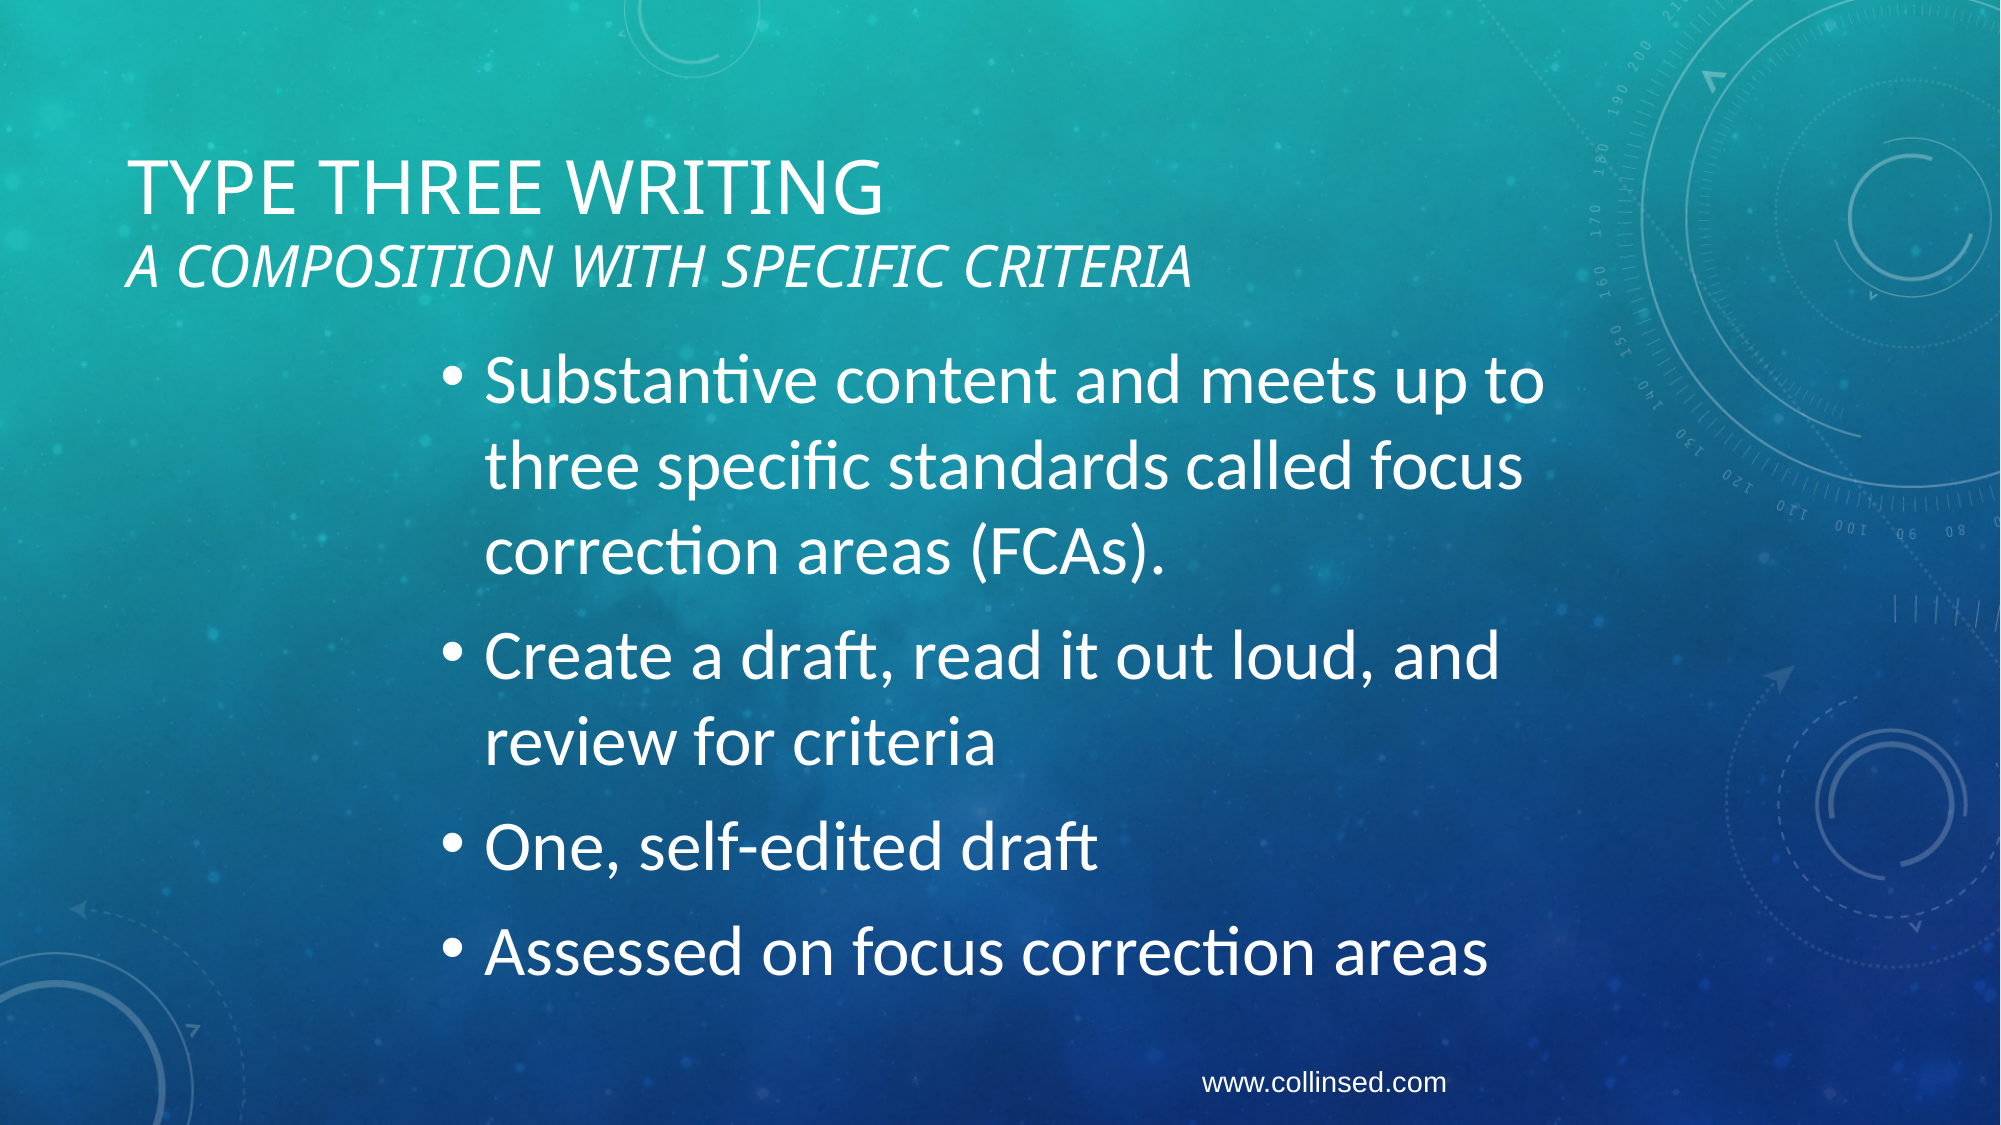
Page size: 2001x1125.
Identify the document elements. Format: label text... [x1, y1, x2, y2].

list Substantive content and meets up to three specific standards called focus correction areas (FCAs). Create a draft, read it out loud, and review for criteria One, self-edited draft Assessed on focus correction areas [424, 324, 1638, 1001]
text_box www.collinsed.com [1037, 1049, 1463, 1125]
picture [0, 0, 2001, 1125]
title Type Three Writing A composition with specific criteria [112, 99, 1775, 339]
